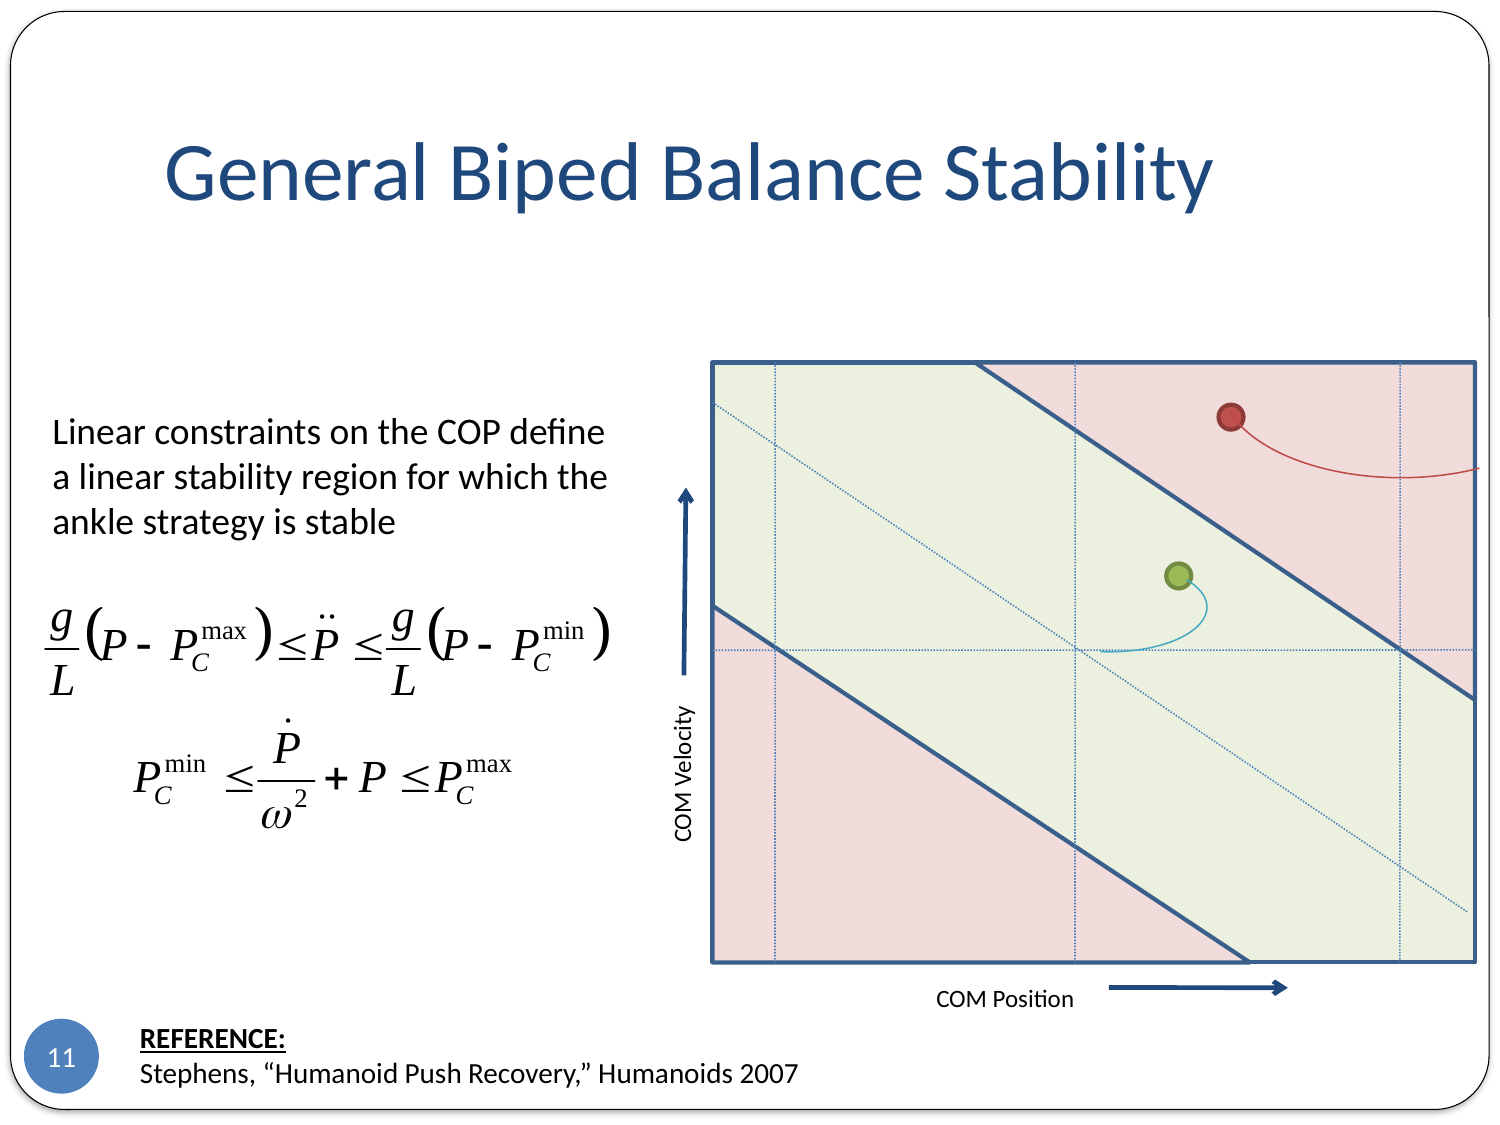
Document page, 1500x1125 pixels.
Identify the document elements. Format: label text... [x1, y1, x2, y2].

text_box REFERENCE: Stephens, “Humanoid Push Recovery,” Humanoids 2007 [124, 1012, 1475, 1098]
slide_number 11 [23, 1018, 99, 1094]
text_box Linear constraints on the COP define a linear stability region for which the ankle strategy is stable [37, 399, 638, 550]
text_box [712, 402, 1469, 649]
text_box [710, 360, 1025, 402]
text_box [1298, 382, 1418, 400]
text_box [1193, 702, 1477, 964]
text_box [37, 587, 611, 707]
text_box [972, 360, 1478, 465]
text_box [1473, 470, 1478, 661]
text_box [712, 671, 1469, 913]
text_box [1473, 461, 1480, 471]
text_box COM Position [921, 975, 1128, 1012]
text_box COM Velocity [658, 671, 704, 858]
text_box [710, 919, 1252, 965]
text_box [124, 712, 523, 839]
text_box [1473, 671, 1478, 702]
title General Biped Balance Stability [150, 45, 1425, 233]
